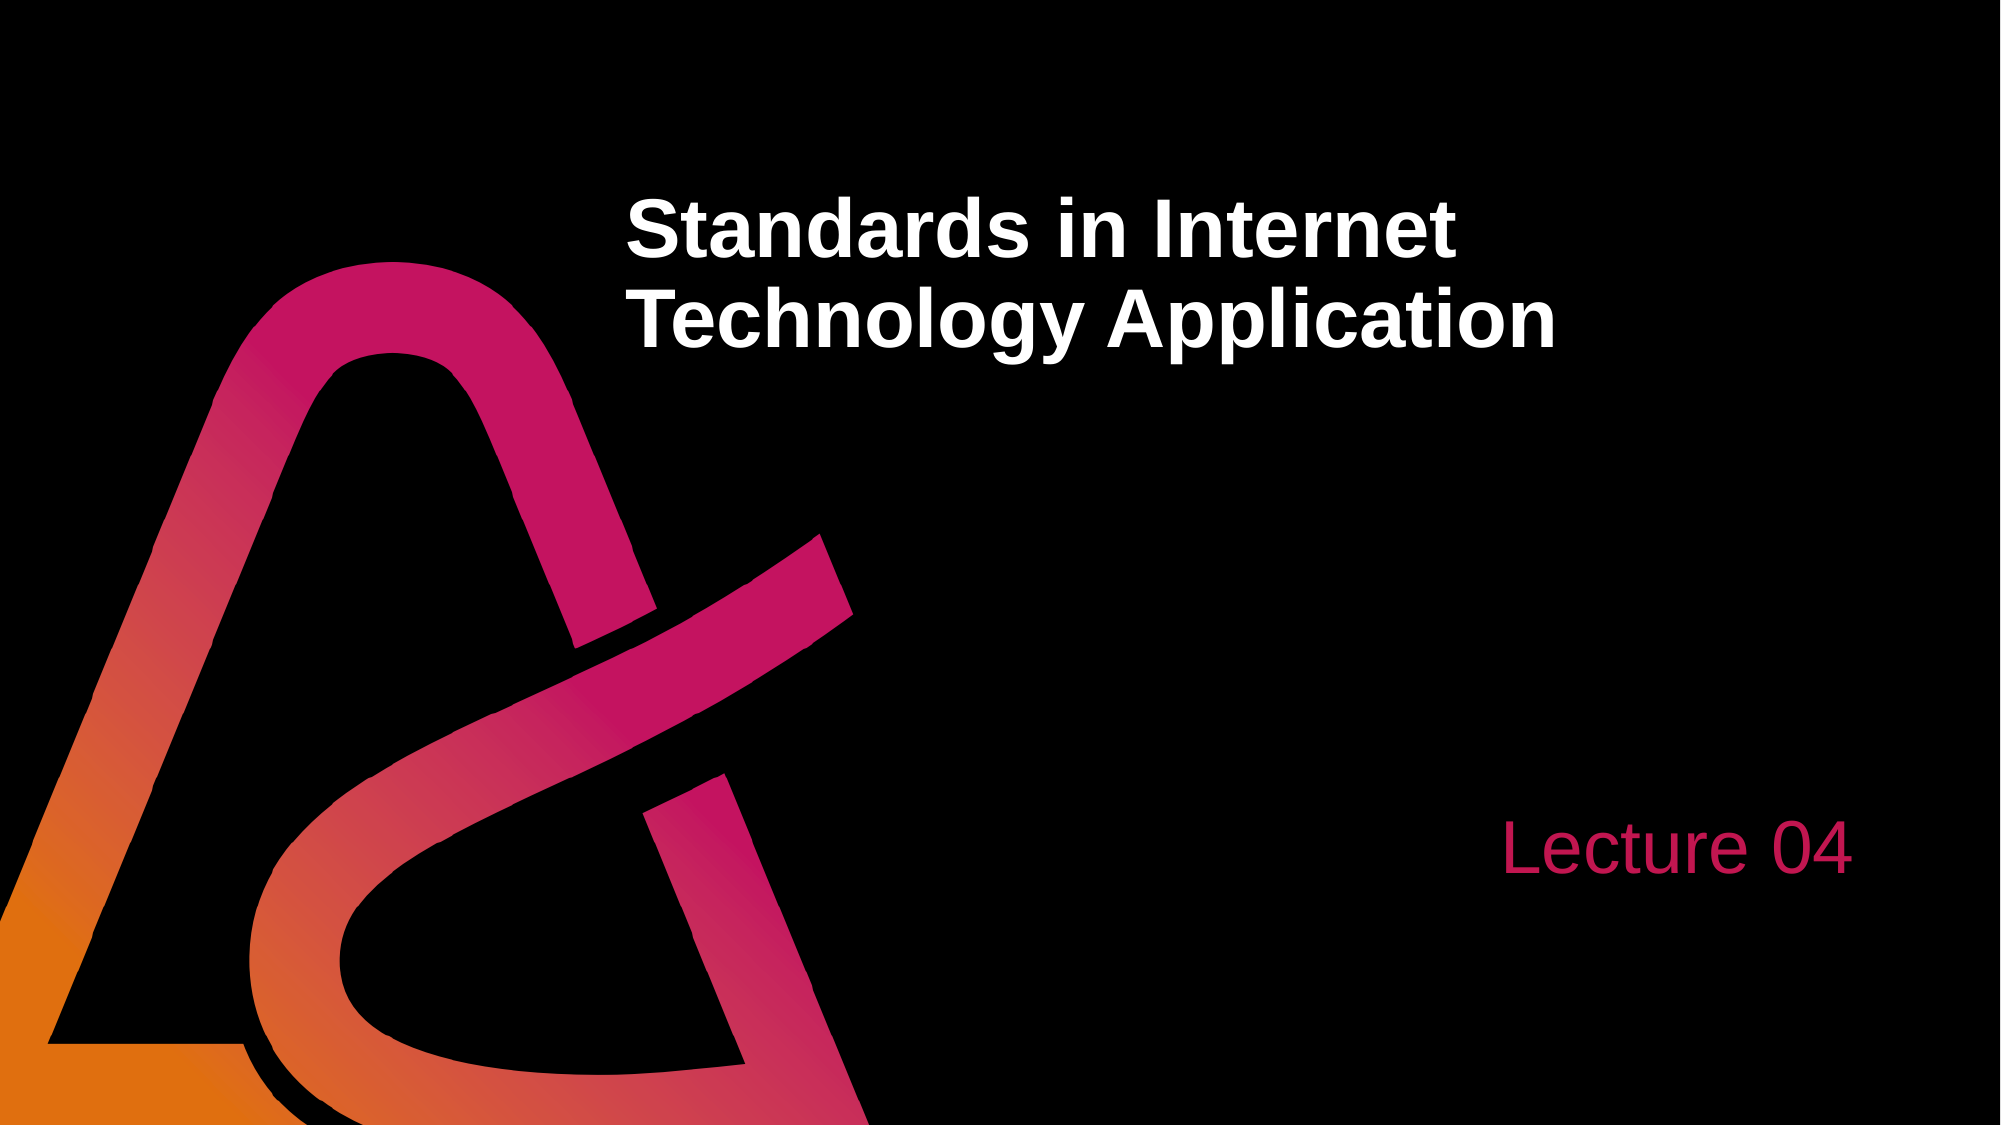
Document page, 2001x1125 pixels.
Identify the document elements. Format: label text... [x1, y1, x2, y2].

text_box Lecture 04 [452, 684, 1870, 1015]
title Standards in Internet Technology Application [610, 110, 1870, 441]
